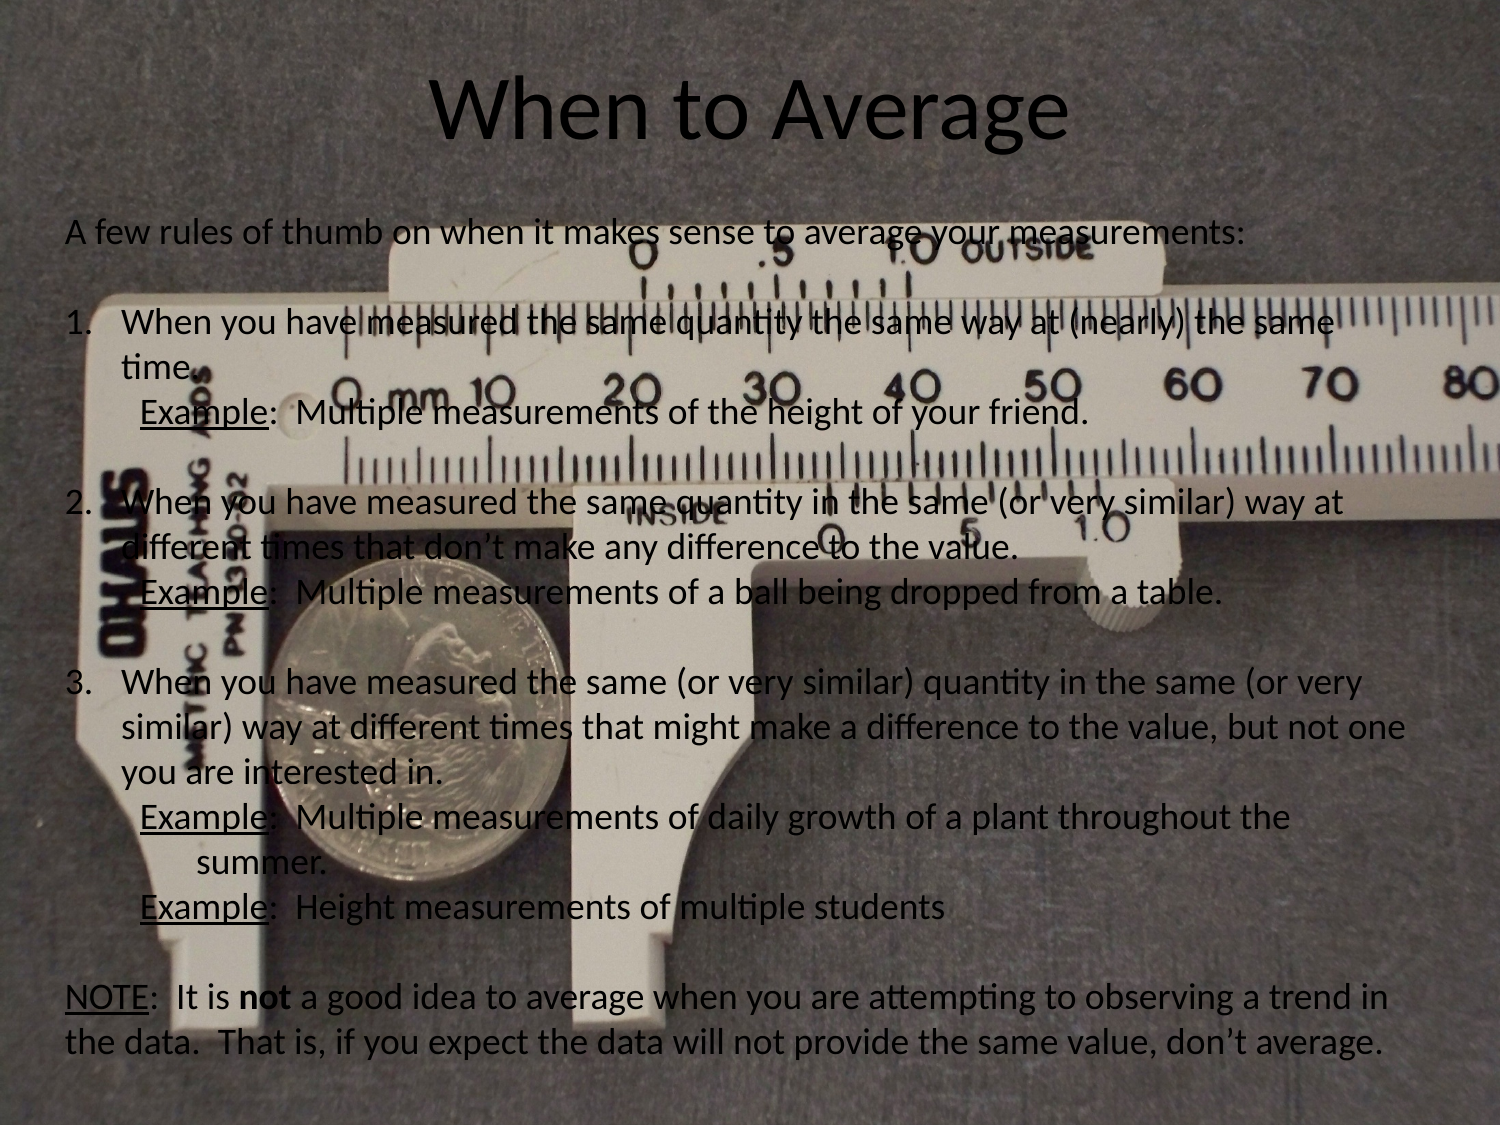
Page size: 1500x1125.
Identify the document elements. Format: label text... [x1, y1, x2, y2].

picture [0, 0, 1500, 1125]
title When to Average [74, 24, 1426, 181]
text_box A few rules of thumb on when it makes sense to average your measurements: When you have measured the same quantity the same way at (nearly) the same time. Example: Multiple measurements of the height of your friend. When you have measured the same quantity in the same (or very similar) way at different times that don’t make any difference to the value. Example: Multiple measurements of a ball being dropped from a table. When you have measured the same (or very similar) quantity in the same (or very similar) way at different times that might make a difference to the value, but not one you are interested in. Example: Multiple measurements of daily growth of a plant throughout the summer. Example: Height measurements of multiple students NOTE: It is not a good idea to average when you are attempting to observing a trend in the data. That is, if you expect the data will not provide the same value, don’t average. [50, 199, 1438, 1070]
